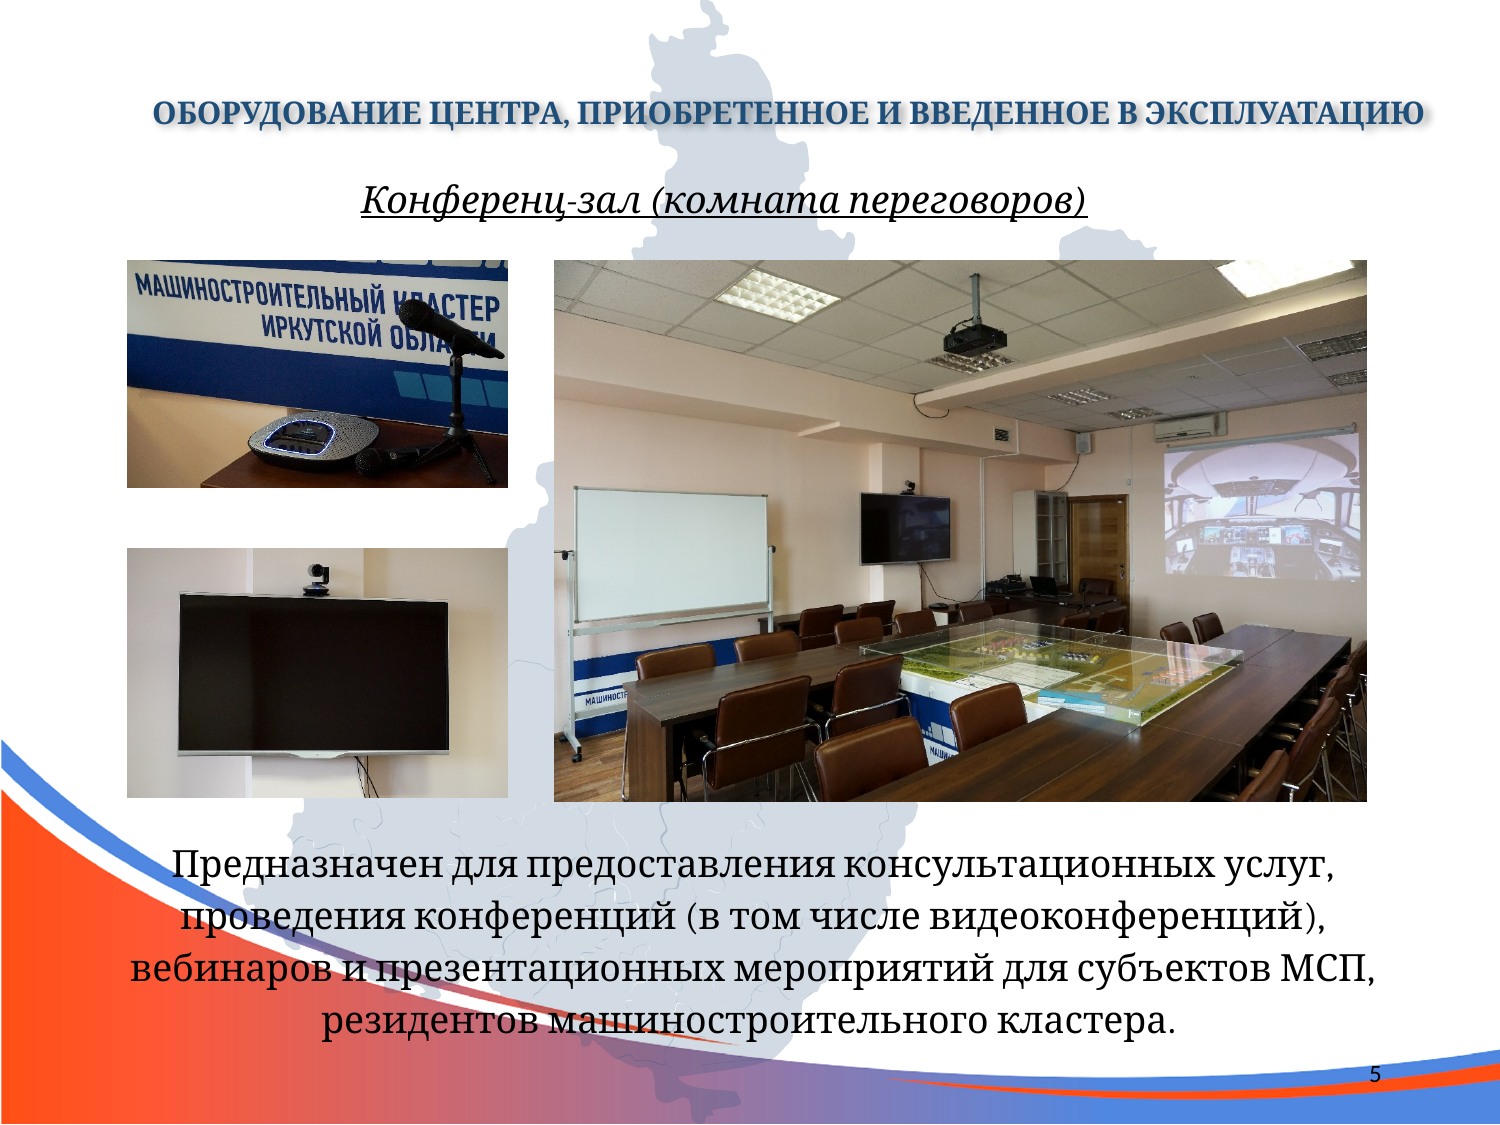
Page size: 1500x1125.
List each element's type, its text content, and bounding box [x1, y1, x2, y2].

picture [127, 260, 508, 488]
picture [1, 260, 1500, 1124]
text_box ОБОРУДОВАНИЕ ЦЕНТРА, ПРИОБРЕТЕННОЕ И ВВЕДЕННОЕ В ЭКСПЛУАТАЦИЮ [106, 65, 206, 159]
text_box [206, 0, 1310, 1114]
text_box ОБОРУДОВАНИЕ ЦЕНТРА, ПРИОБРЕТЕННОЕ И ВВЕДЕННОЕ В ЭКСПЛУАТАЦИЮ [1310, 65, 1472, 159]
